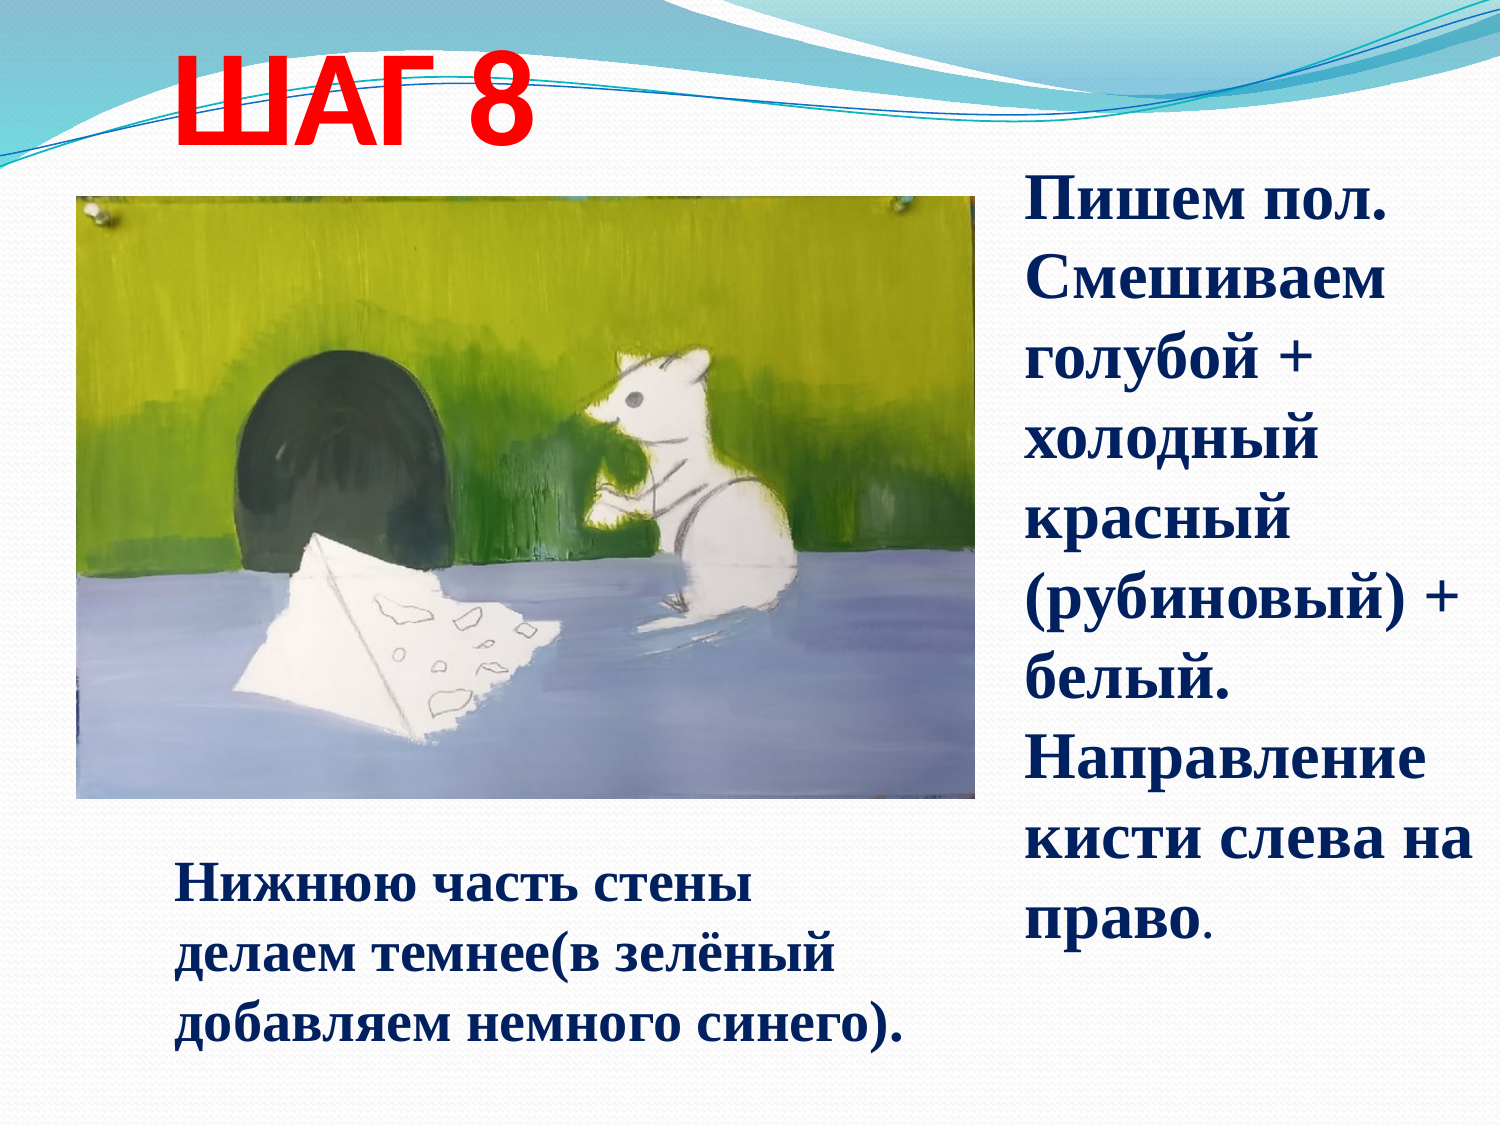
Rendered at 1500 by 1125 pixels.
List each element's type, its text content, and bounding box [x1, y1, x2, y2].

text_box Нижнюю часть стены делаем темнее(в зелёный добавляем немного синего). [159, 835, 951, 1061]
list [76, 196, 975, 799]
title ШАГ 8 [171, 0, 1425, 173]
text_box Пишем пол. Смешиваем голубой + холодный красный (рубиновый) + белый. Направление кисти слева на право. [1009, 144, 1500, 960]
